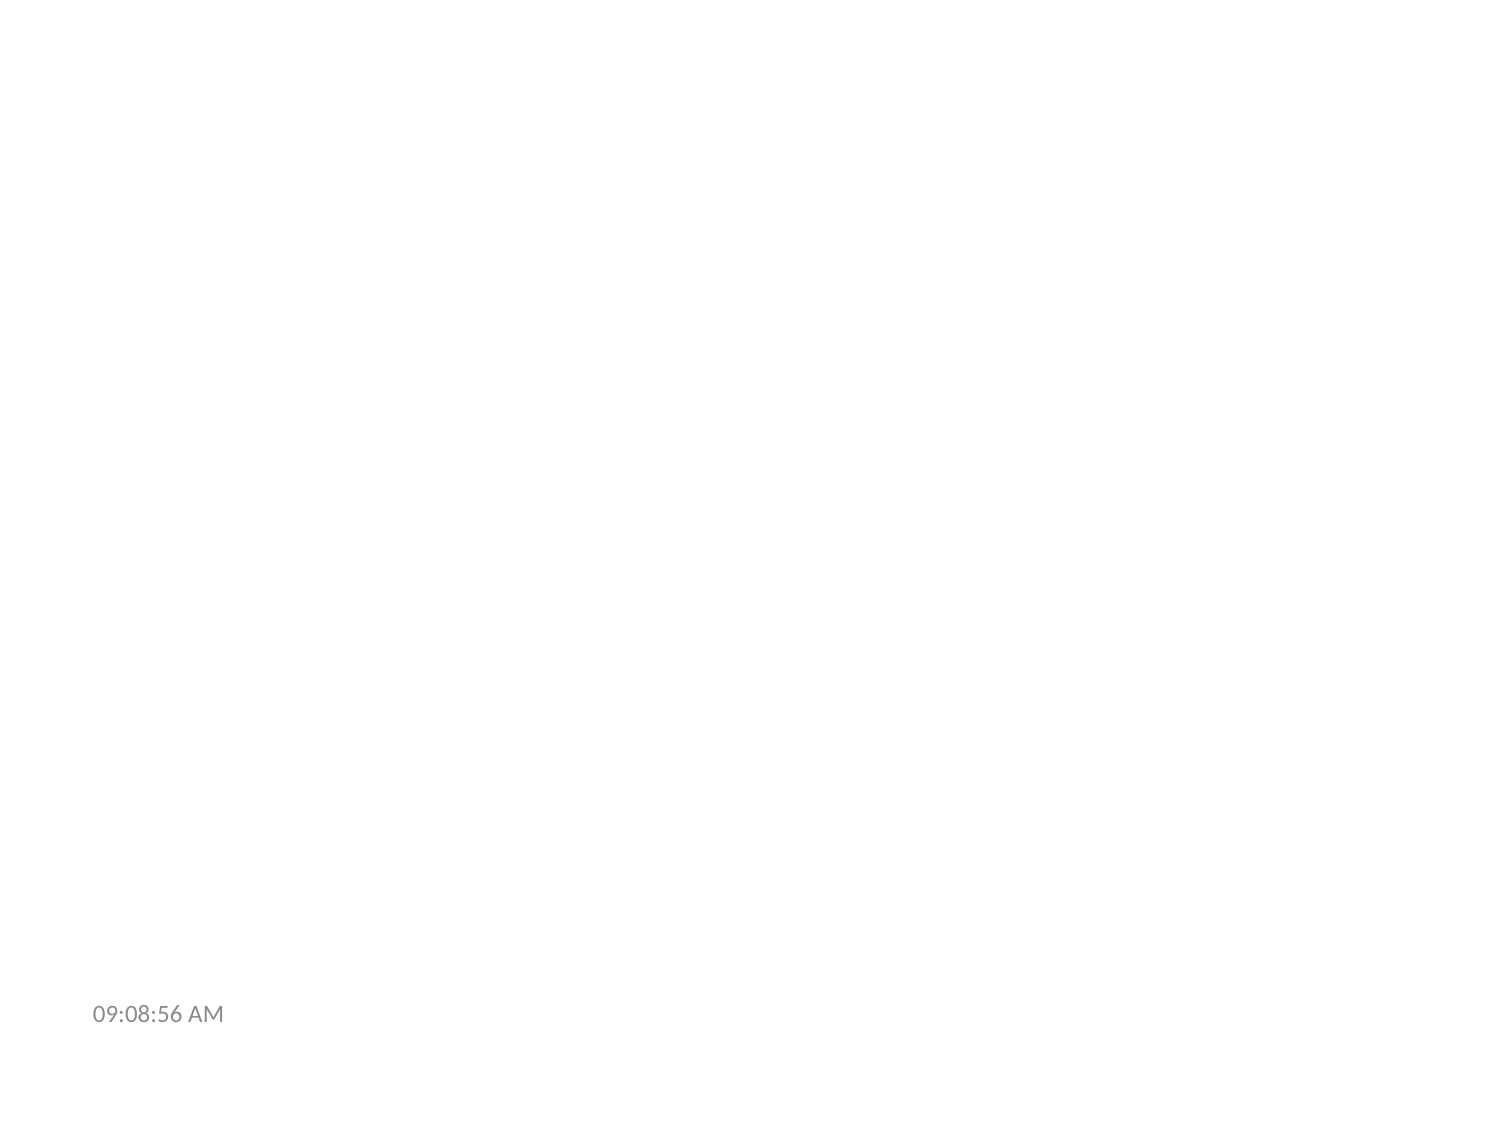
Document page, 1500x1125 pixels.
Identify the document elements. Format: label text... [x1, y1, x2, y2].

text_box 3:35:09 PM [77, 982, 428, 1043]
